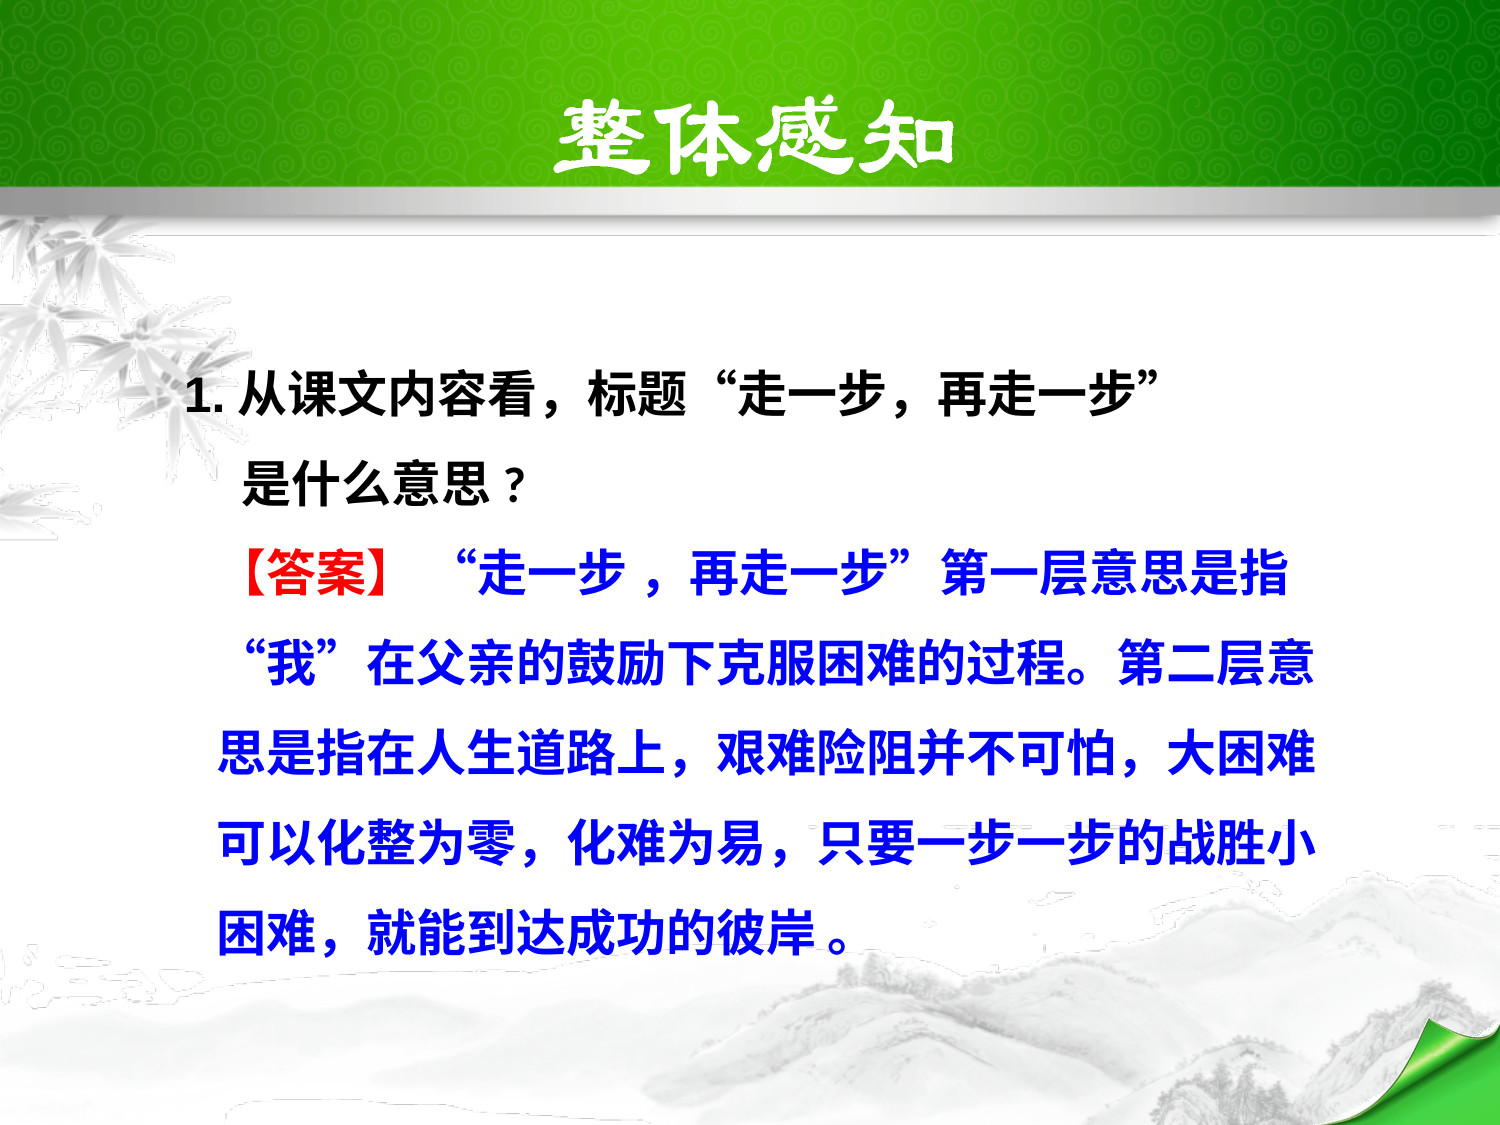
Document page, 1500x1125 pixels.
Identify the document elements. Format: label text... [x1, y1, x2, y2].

picture [0, 0, 1500, 570]
picture [0, 779, 1500, 1125]
text_box 【答案】 “走一步 ，再走一步”第一层意思是指“我”在父亲的鼓励下克服困难的过程。第二层意思是指在人生道路上，艰难险阻并不可怕，大困难可以化整为零，化难为易，只要一步一步的战胜小困难，就能到达成功的彼岸 。 [201, 579, 1364, 777]
